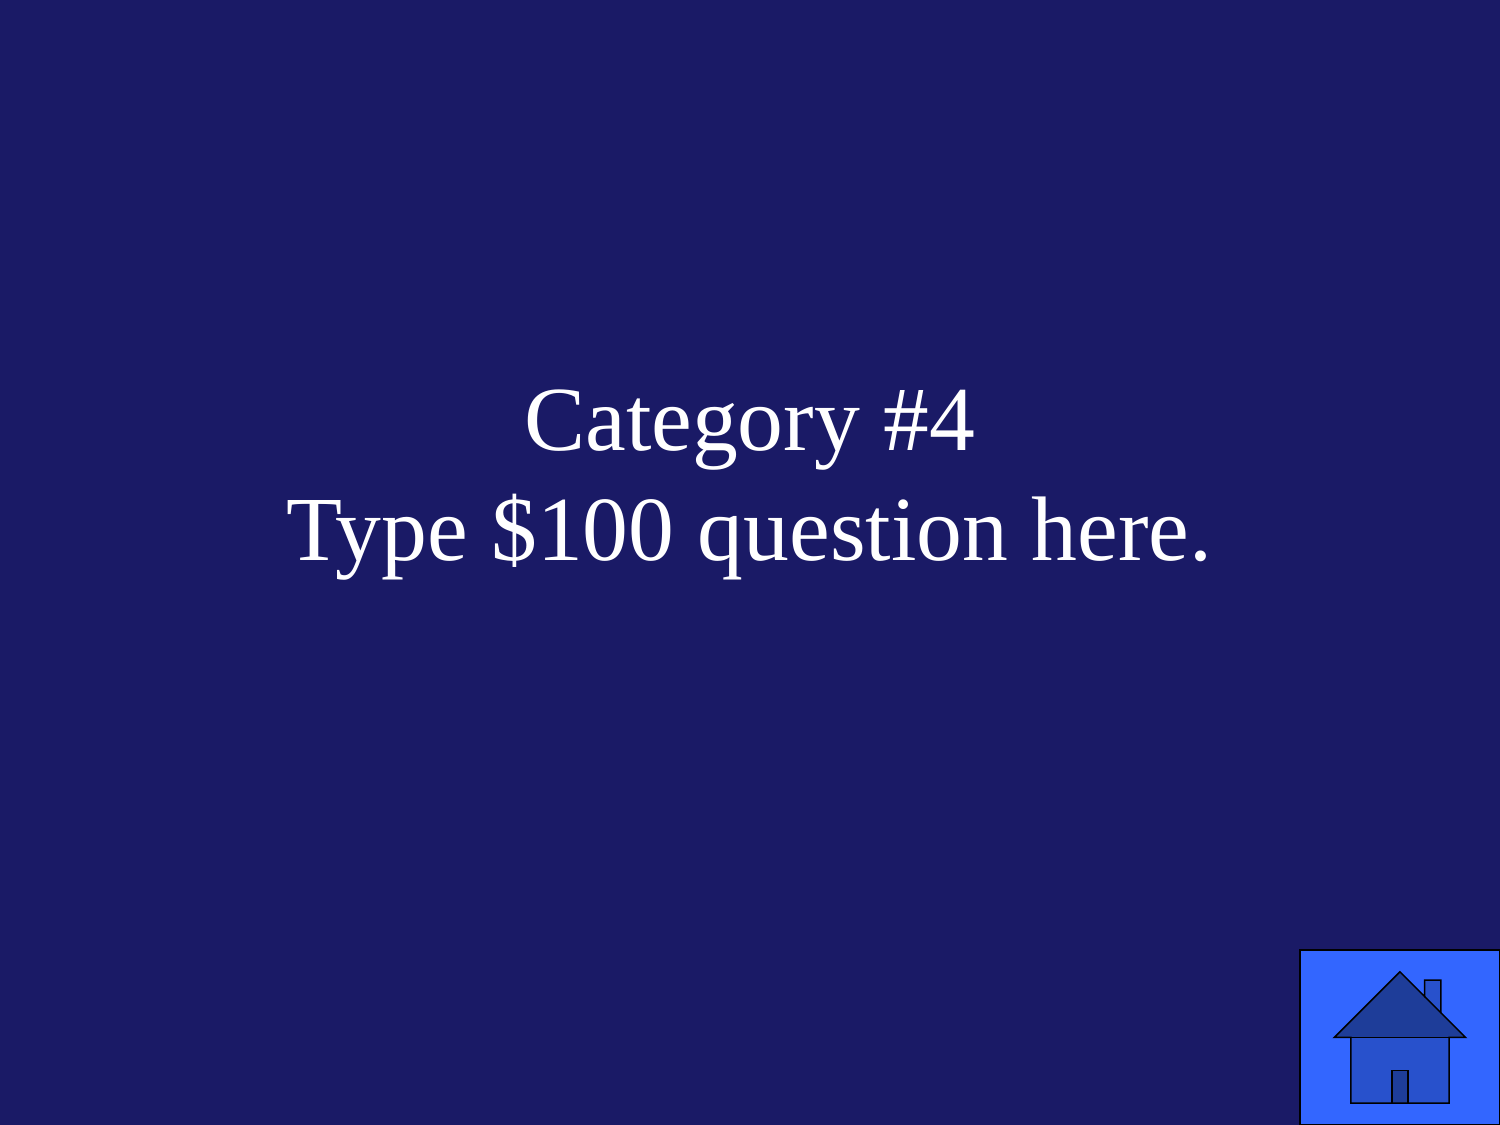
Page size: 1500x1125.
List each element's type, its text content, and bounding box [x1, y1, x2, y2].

title Category #4 Type $100 question here. [112, 374, 1388, 563]
text_box [1299, 950, 1500, 1125]
